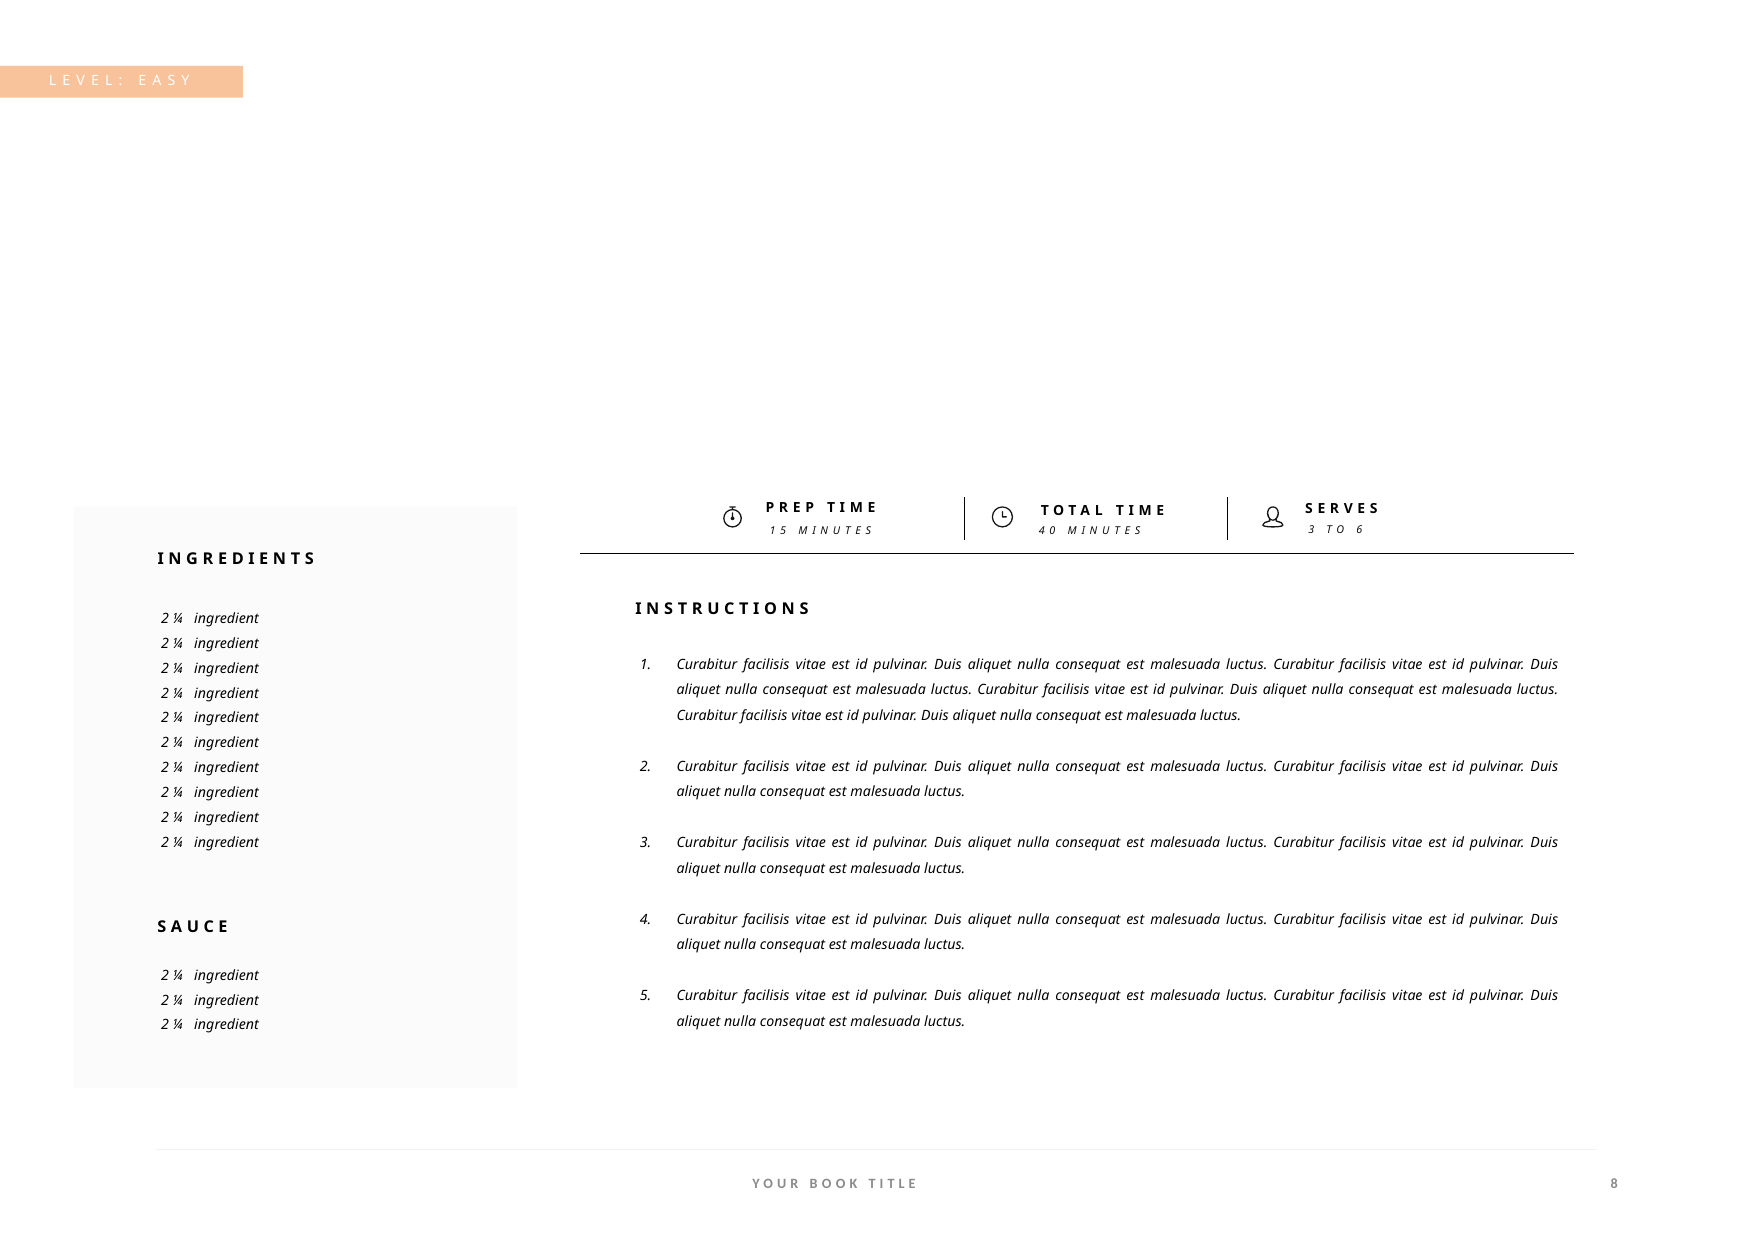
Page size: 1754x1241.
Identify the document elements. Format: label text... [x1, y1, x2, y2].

text_box 2 ¼ ingredient 2 ¼ ingredient 2 ¼ ingredient 2 ¼ ingredient 2 ¼ ingredient 2 ¼ ingredient 2 ¼ ingredient 2 ¼ ingredient 2 ¼ ingredient 2 ¼ ingredient [149, 603, 473, 869]
text_box PREP TIME [765, 498, 950, 516]
text_box 3 TO 6 [1296, 520, 1472, 540]
text_box Curabitur facilisis vitae est id pulvinar. Duis aliquet nulla consequat est malesuada luctus. Curabitur facilisis vitae est id pulvinar. Duis aliquet nulla consequat est malesuada luctus. Curabitur facilisis vitae est id pulvinar. Duis aliquet nulla consequat est malesuada luctus. Curabitur facilisis vitae est id pulvinar. Duis aliquet nulla consequat est malesuada luctus. Curabitur facilisis vitae est id pulvinar. Duis aliquet nulla consequat est malesuada luctus. Curabitur facilisis vitae est id pulvinar. Duis aliquet nulla consequat est malesuada luctus. Curabitur facilisis vitae est id pulvinar. Duis aliquet nulla consequat est malesuada luctus. Curabitur facilisis vitae est id pulvinar. Duis aliquet nulla consequat est malesuada luctus. Curabitur facilisis vitae est id pulvinar. Duis aliquet nulla consequat est malesuada luctus. Curabitur facilisis vitae est id pulvinar. Duis aliquet nulla consequat est malesuada luctus. Curabitur facilisis vitae est id pulvinar. Duis aliquet nulla consequat est malesuada luctus. Curabitur facilisis vitae est id pulvinar. Duis aliquet nulla consequat est malesuada luctus. [625, 639, 1574, 1037]
text_box SERVES [1305, 499, 1480, 517]
picture [1, 0, 1754, 429]
text_box 40 MINUTES [1027, 520, 1213, 541]
text_box [991, 506, 1014, 528]
text_box TOTAL TIME [1040, 499, 1226, 521]
text_box [1262, 506, 1284, 528]
text_box INGREDIENTS [157, 540, 402, 577]
text_box [73, 505, 518, 1089]
text_box INSTRUCTIONS [635, 587, 1472, 629]
text_box SAUCE [157, 911, 443, 940]
text_box 15 MINUTES [758, 518, 951, 544]
slide_number 8 [1503, 1149, 1633, 1216]
text_box [723, 506, 742, 528]
text_box 2 ¼ ingredient 2 ¼ ingredient 2 ¼ ingredient [149, 960, 473, 1064]
footer YOUR BOOK TITLE [171, 1150, 1503, 1216]
